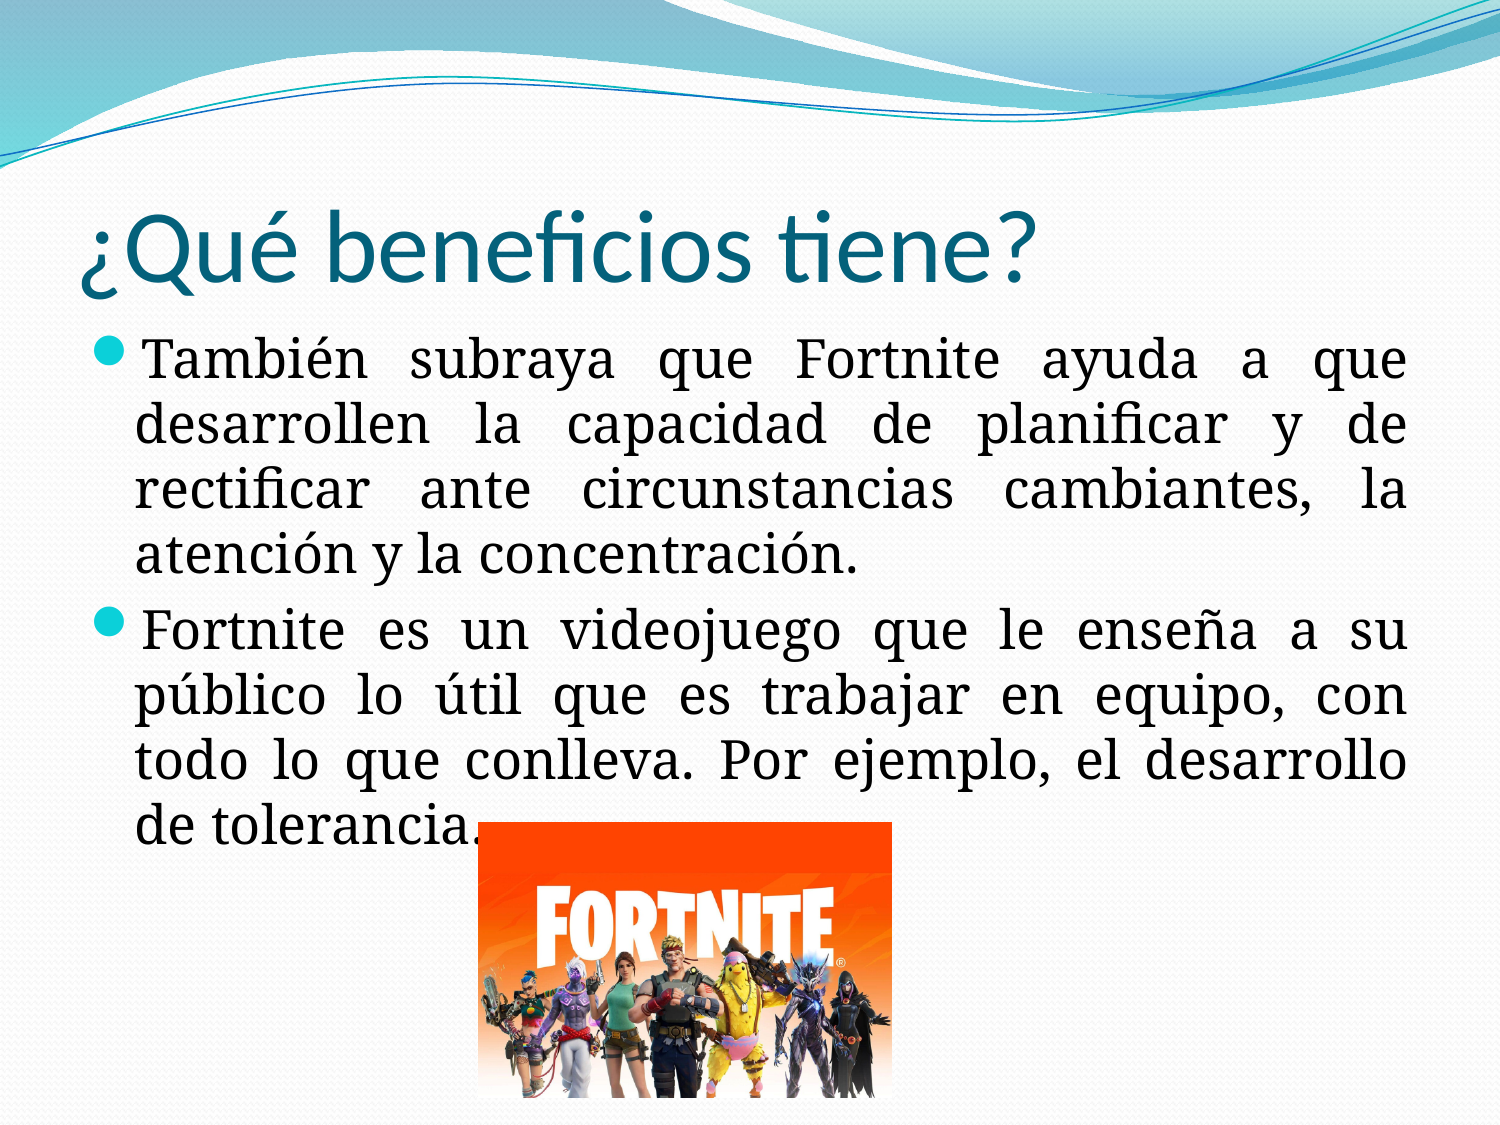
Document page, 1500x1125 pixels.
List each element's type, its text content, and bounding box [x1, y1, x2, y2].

title ¿Qué beneficios tiene? [75, 115, 1425, 303]
list También subraya que Fortnite ayuda a que desarrollen la capacidad de planificar y de rectificar ante circunstancias cambiantes, la atención y la concentración. Fortnite es un videojuego que le enseña a su público lo útil que es trabajar en equipo, con todo lo que conlleva. Por ejemplo, el desarrollo de tolerancia. [75, 317, 1425, 1038]
picture [478, 822, 892, 1098]
